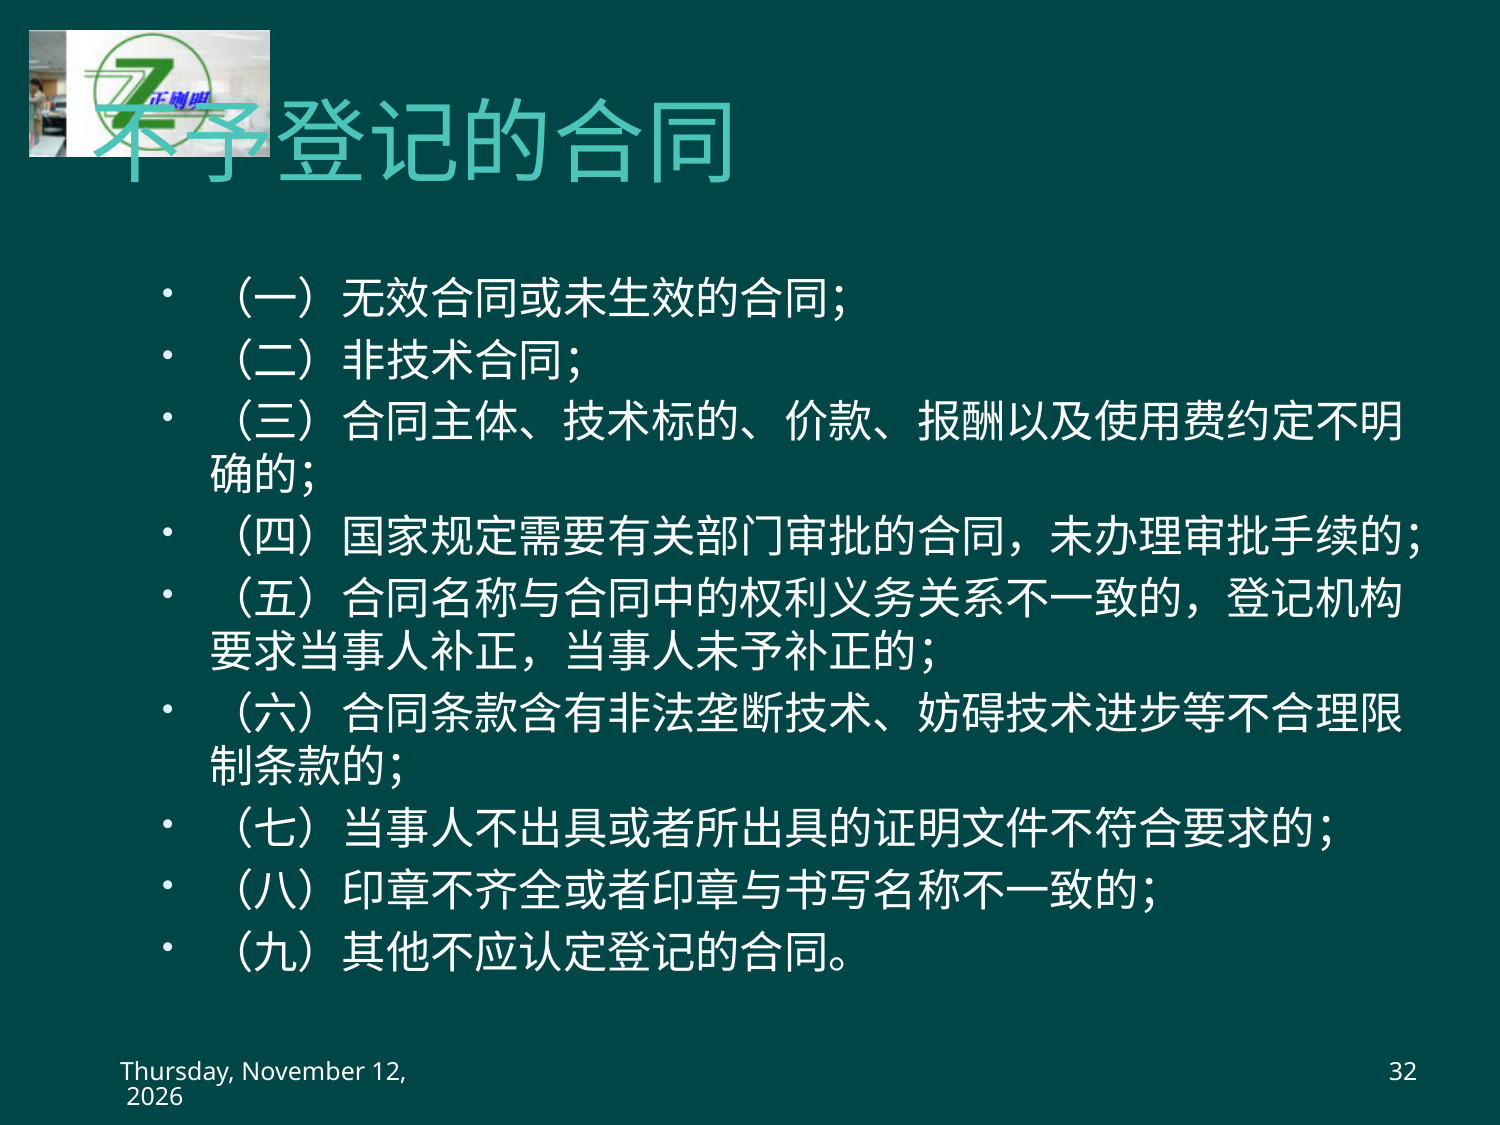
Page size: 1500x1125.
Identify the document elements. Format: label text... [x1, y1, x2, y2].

list （一）无效合同或未生效的合同； （二）非技术合同； （三）合同主体、技术标的、价款、报酬以及使用费约定不明确的； （四）国家规定需要有关部门审批的合同，未办理审批手续的； （五）合同名称与合同中的权利义务关系不一致的，登记机构要求当事人补正，当事人未予补正的； （六）合同条款含有非法垄断技术、妨碍技术进步等不合理限制条款的； （七）当事人不出具或者所出具的证明文件不符合要求的； （八）印章不齐全或者印章与书写名称不一致的； （九）其他不应认定登记的合同。 [75, 262, 1425, 1005]
picture [29, 30, 270, 157]
slide_number 32 [1074, 1042, 1425, 1103]
title 不予登记的合同 [75, 45, 1351, 233]
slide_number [75, 1042, 425, 1103]
